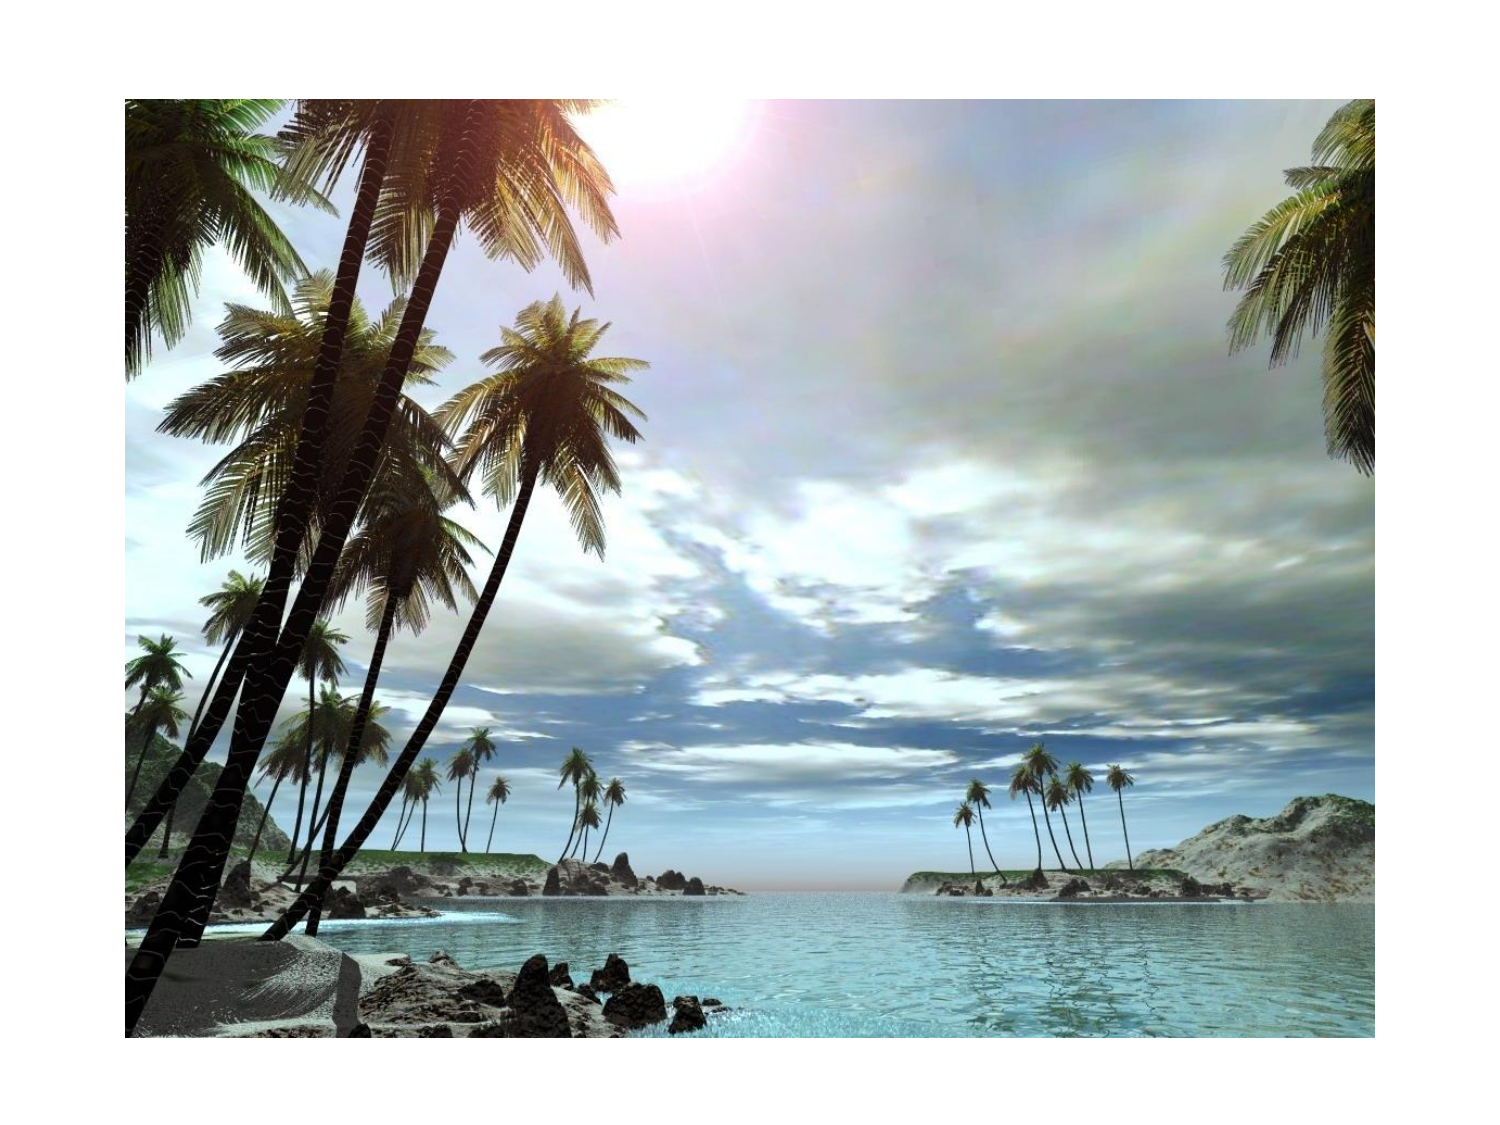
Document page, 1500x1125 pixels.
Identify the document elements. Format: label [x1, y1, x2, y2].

picture [124, 99, 1376, 1038]
